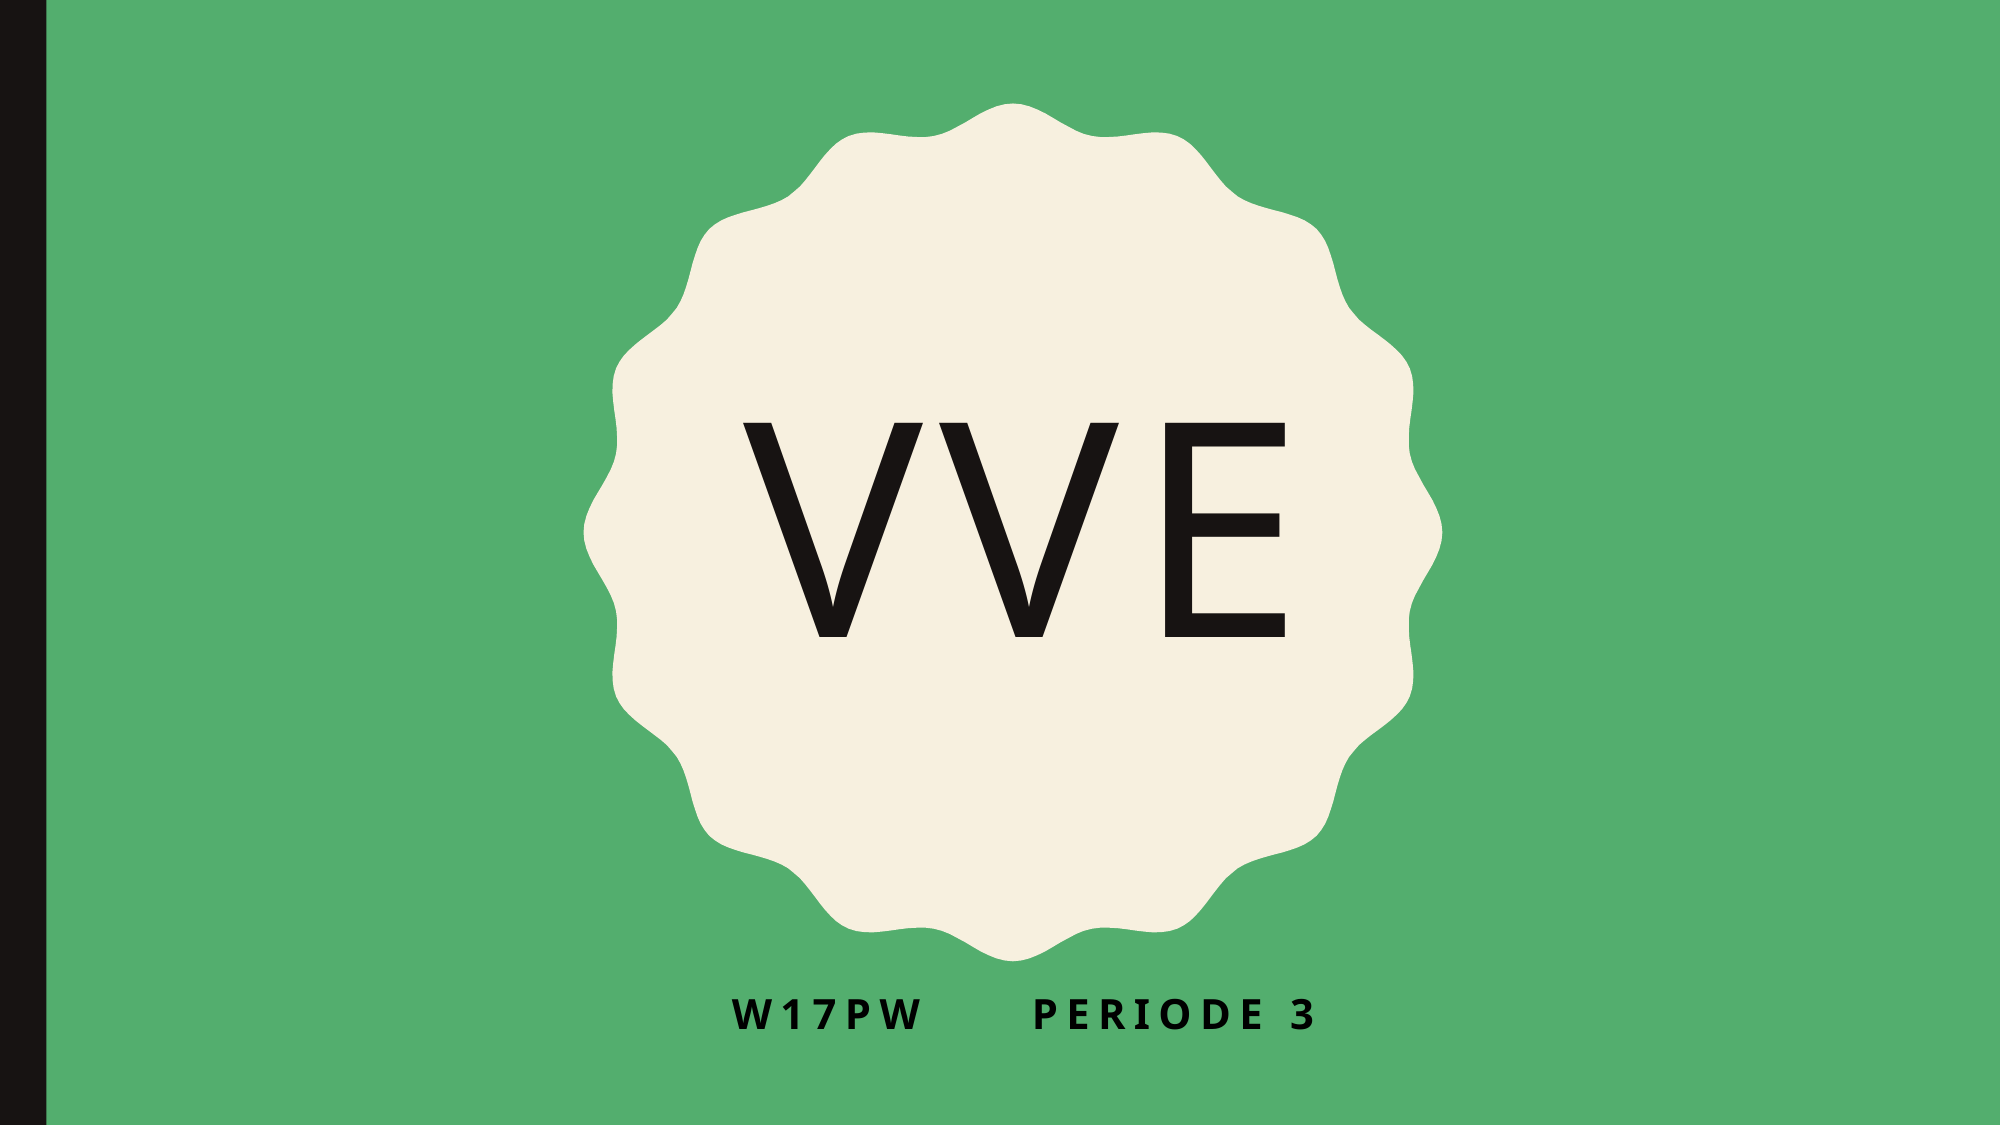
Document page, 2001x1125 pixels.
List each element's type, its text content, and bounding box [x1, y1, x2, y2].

title vve [176, 180, 1870, 902]
subtitle W17pw periode 3 [363, 980, 1684, 1103]
